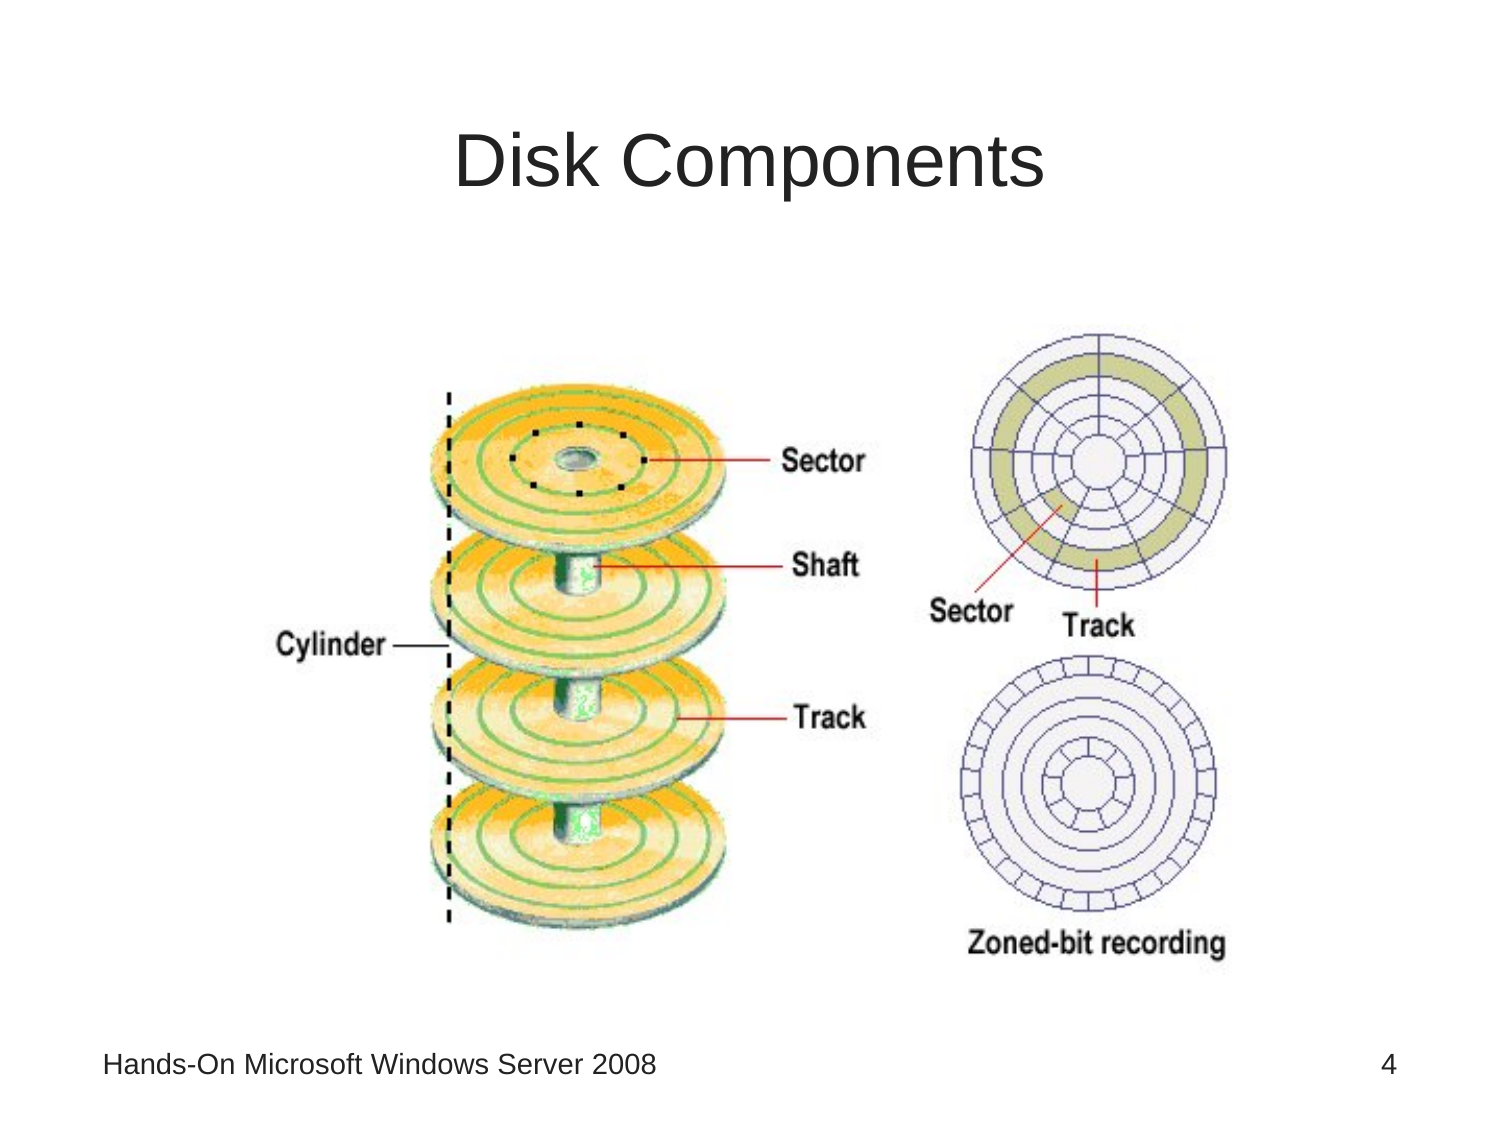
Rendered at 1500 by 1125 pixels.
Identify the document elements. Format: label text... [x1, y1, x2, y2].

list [264, 324, 1236, 976]
footer Hands-On Microsoft Windows Server 2008 [87, 1037, 1051, 1101]
slide_number 4 [1074, 1037, 1413, 1101]
title Disk Components [87, 62, 1413, 251]
